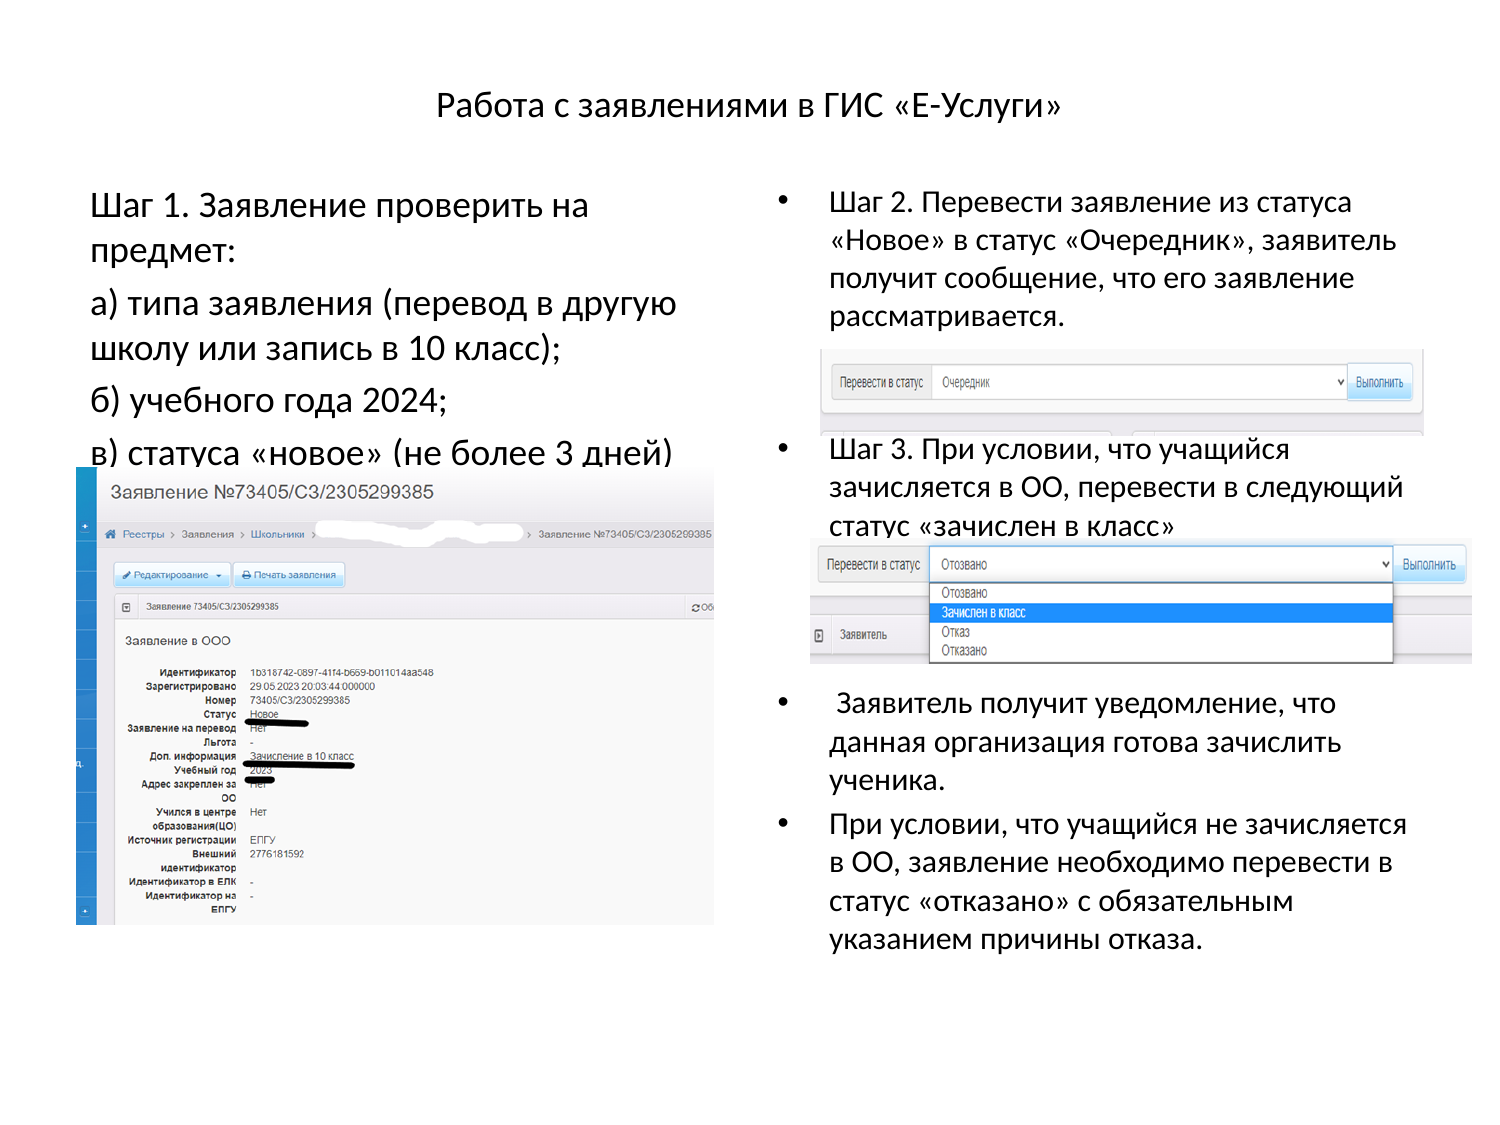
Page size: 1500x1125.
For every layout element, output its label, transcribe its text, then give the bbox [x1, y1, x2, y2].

picture [820, 349, 1424, 437]
list Шаг 1. Заявление проверить на предмет: а) типа заявления (перевод в другую школу или запись в 10 класс); б) учебного года 2024; в) статуса «новое» (не более 3 дней) [75, 172, 738, 1005]
picture [809, 538, 1472, 665]
list Шаг 2. Перевести заявление из статуса «Новое» в статус «Очередник», заявитель получит сообщение, что его заявление рассматривается. Шаг 3. При условии, что учащийся зачисляется в ОО, перевести в следующий статус «зачислен в класс» Заявитель получит уведомление, что данная организация готова зачислить ученика. При условии, что учащийся не зачисляется в ОО, заявление необходимо перевести в статус «отказано» с обязательным указанием причины отказа. [762, 172, 1425, 1005]
title Работа с заявлениями в ГИС «Е-Услуги» [75, 45, 1425, 161]
picture [76, 467, 714, 925]
